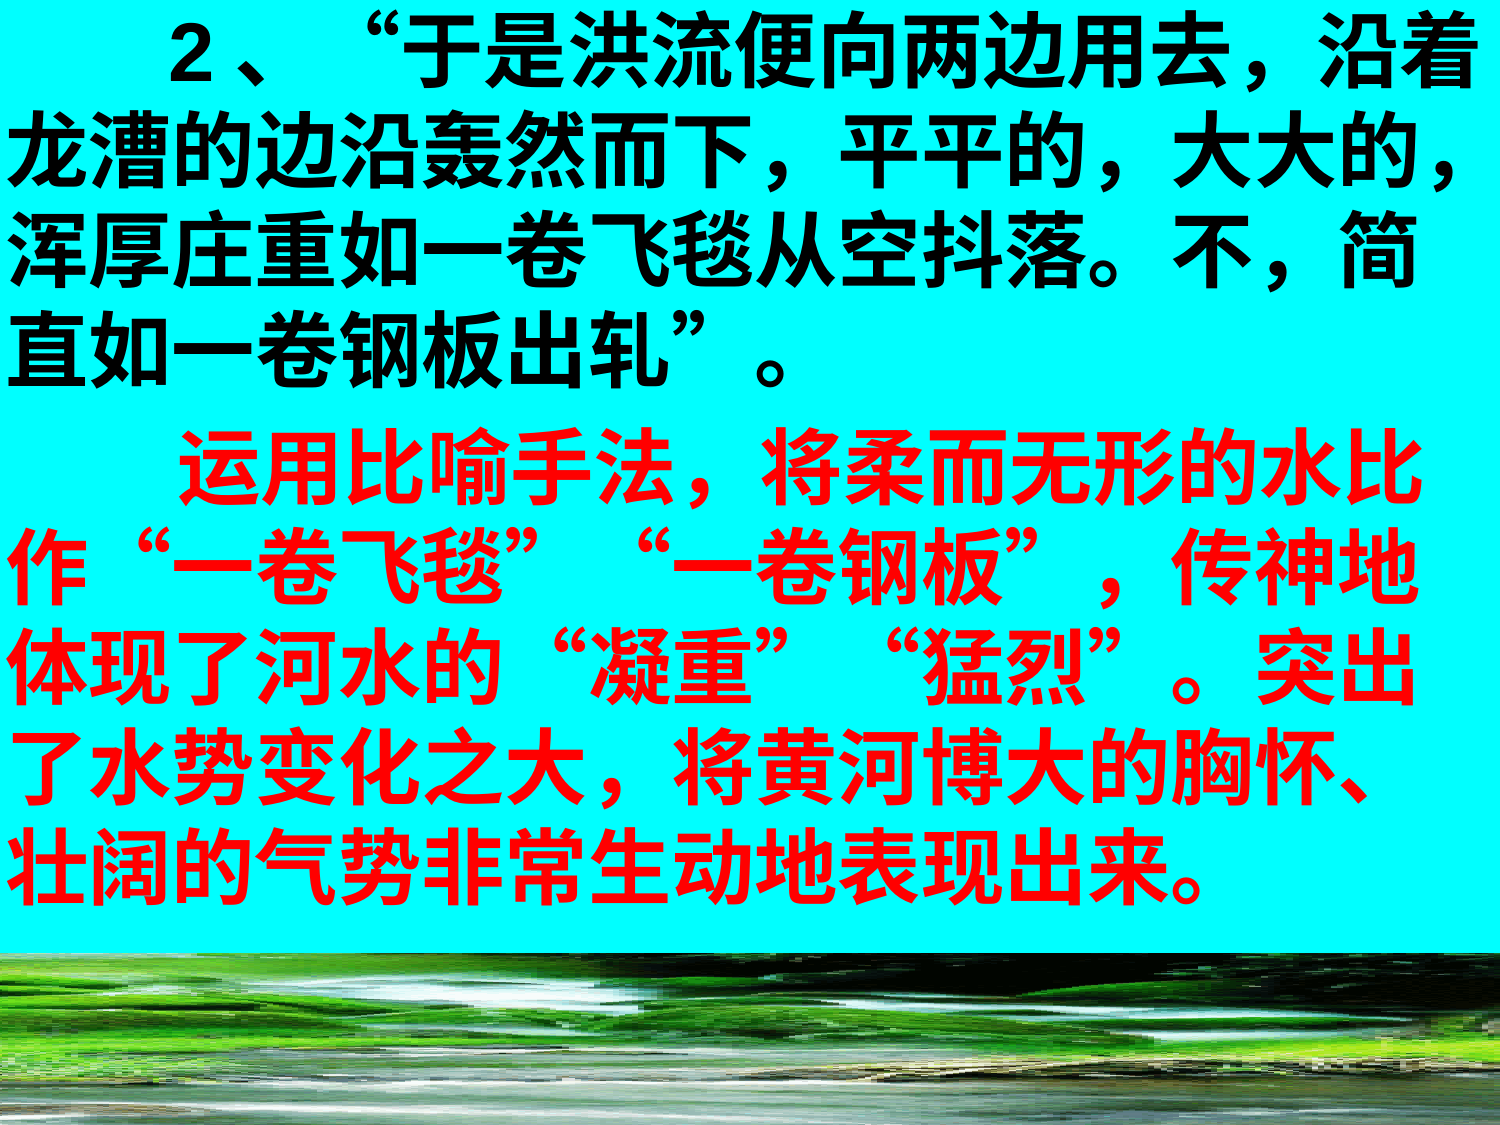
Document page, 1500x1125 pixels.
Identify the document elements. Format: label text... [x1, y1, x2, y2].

picture [0, 953, 1500, 1125]
list 2、“于是洪流便向两边用去，沿着龙漕的边沿轰然而下，平平的，大大的，浑厚庄重如一卷飞毯从空抖落。不，简直如一卷钢板出轧”。 运用比喻手法，将柔而无形的水比作“一卷飞毯”“一卷钢板”，传神地体现了河水的“凝重”“猛烈”。突出了水势变化之大，将黄河博大的胸怀、壮阔的气势非常生动地表现出来。 [0, 0, 1500, 953]
